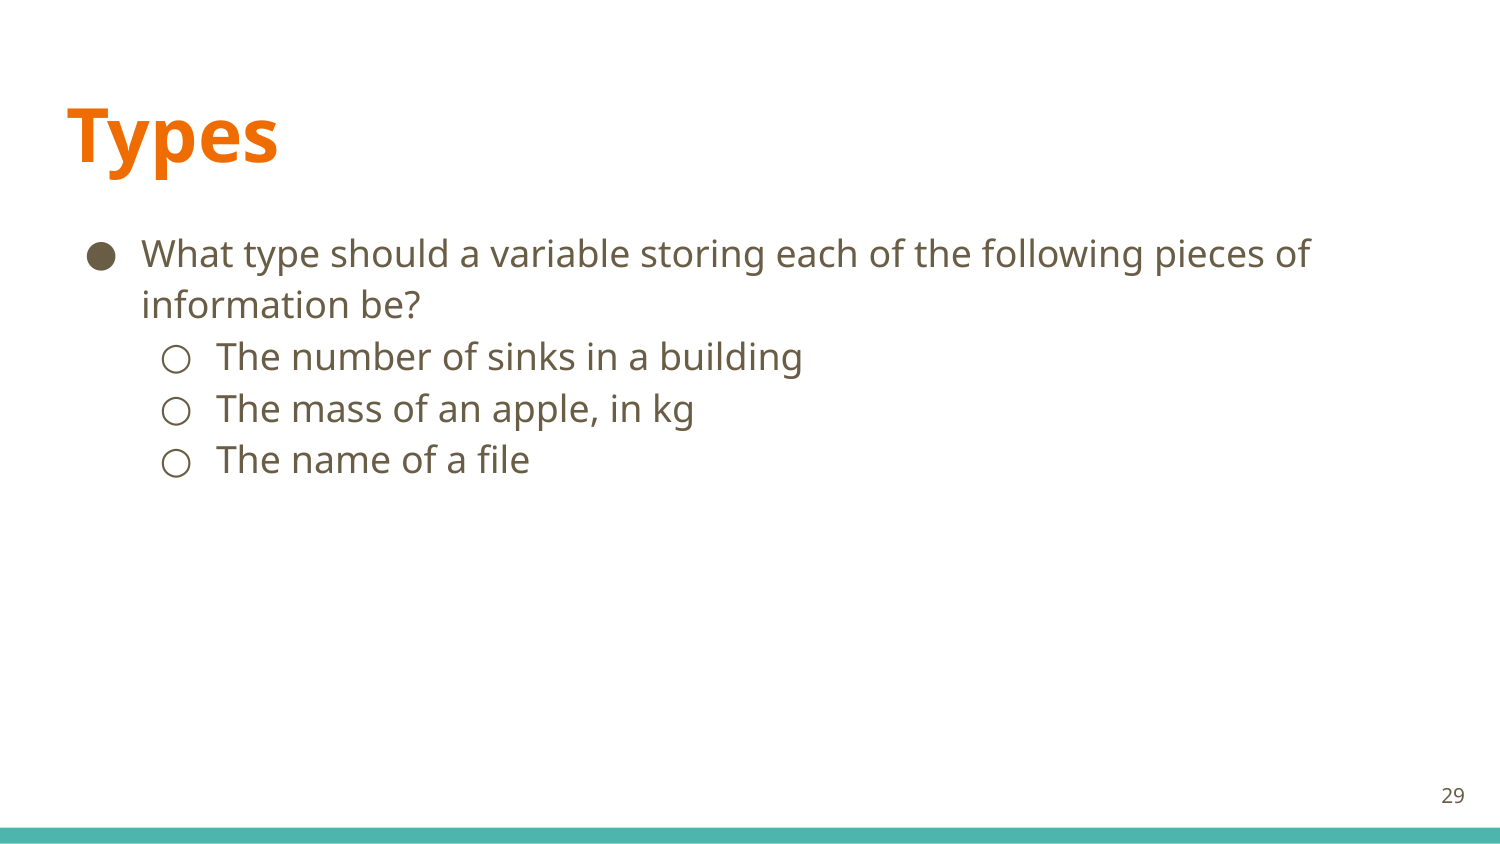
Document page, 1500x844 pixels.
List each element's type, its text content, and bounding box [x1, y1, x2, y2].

slide_number ‹#› [1389, 764, 1480, 830]
list What type should a variable storing each of the following pieces of information be? The number of sinks in a building The mass of an apple, in kg The name of a file [51, 207, 1449, 750]
title Types [51, 72, 1449, 189]
